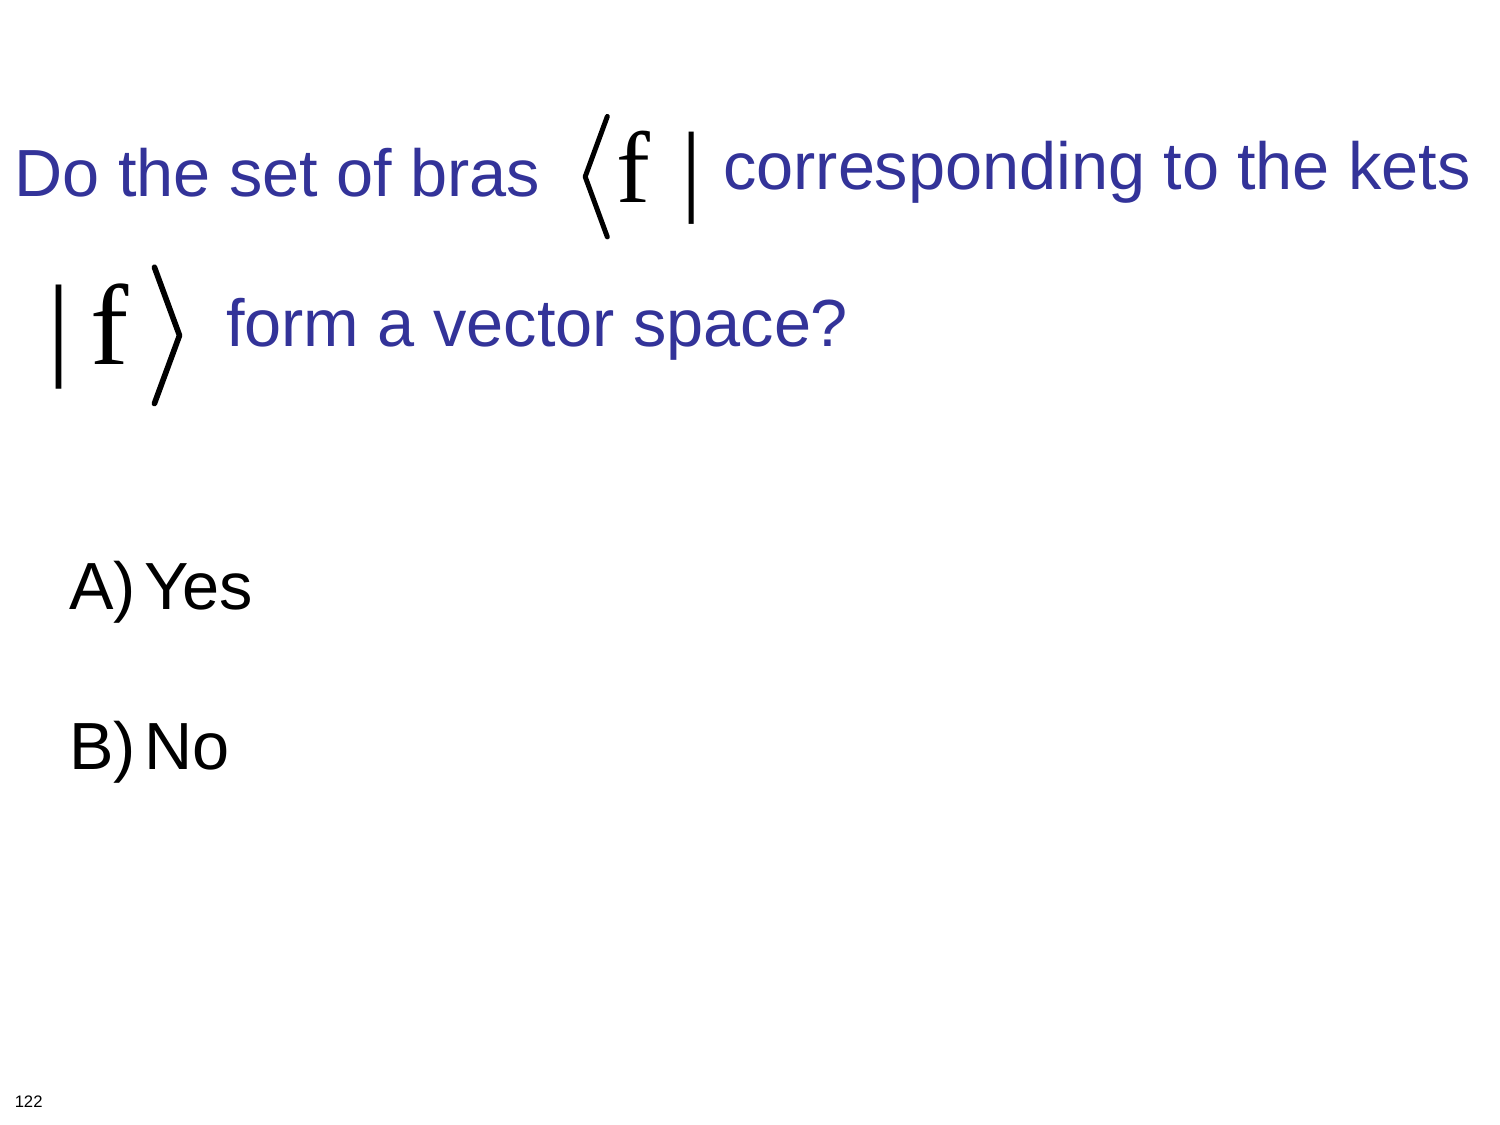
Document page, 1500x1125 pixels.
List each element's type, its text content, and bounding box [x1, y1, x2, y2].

text_box Yes No [54, 535, 473, 791]
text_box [565, 91, 719, 262]
text_box Do the set of bras [0, 122, 560, 217]
text_box corresponding to the kets [723, 116, 1500, 211]
text_box 122 [0, 1083, 74, 1119]
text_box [36, 239, 210, 432]
text_box form a vector space? [215, 272, 941, 368]
